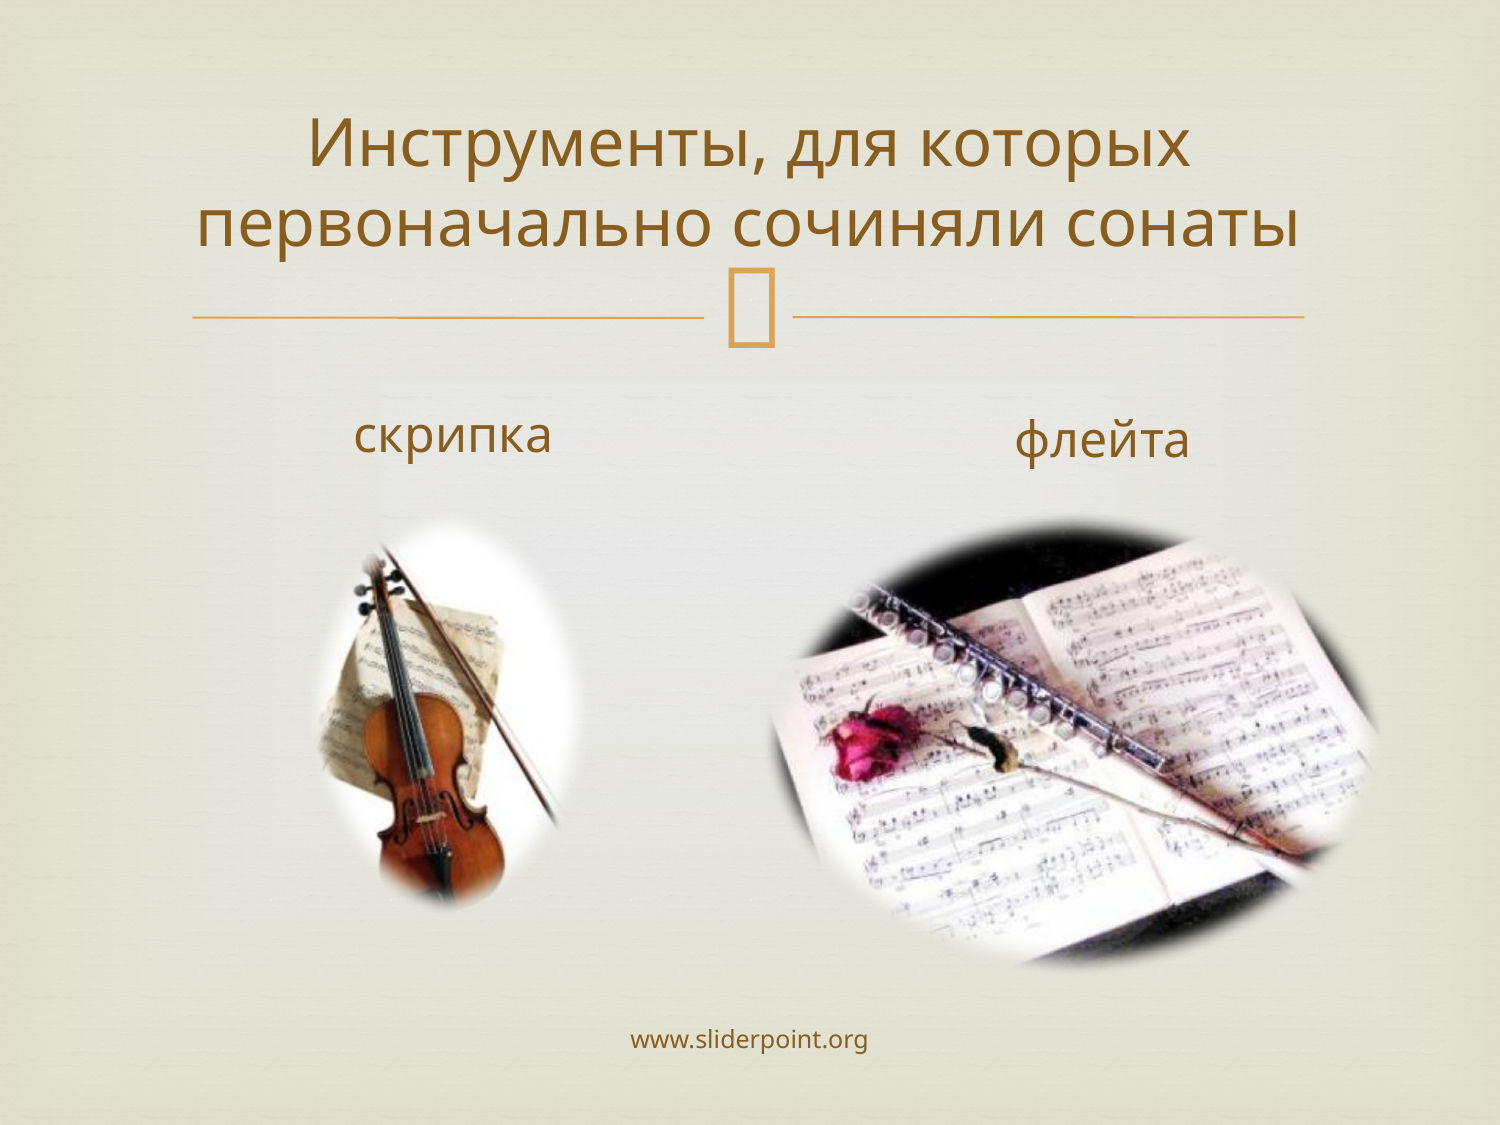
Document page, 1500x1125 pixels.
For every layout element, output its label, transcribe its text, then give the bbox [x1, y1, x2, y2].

title Инструменты, для которых первоначально сочиняли сонаты [112, 93, 1386, 267]
list флейта [820, 367, 1387, 476]
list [761, 509, 1386, 978]
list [299, 502, 597, 920]
list скрипка [171, 361, 736, 470]
footer www.sliderpoint.org [512, 1010, 988, 1071]
